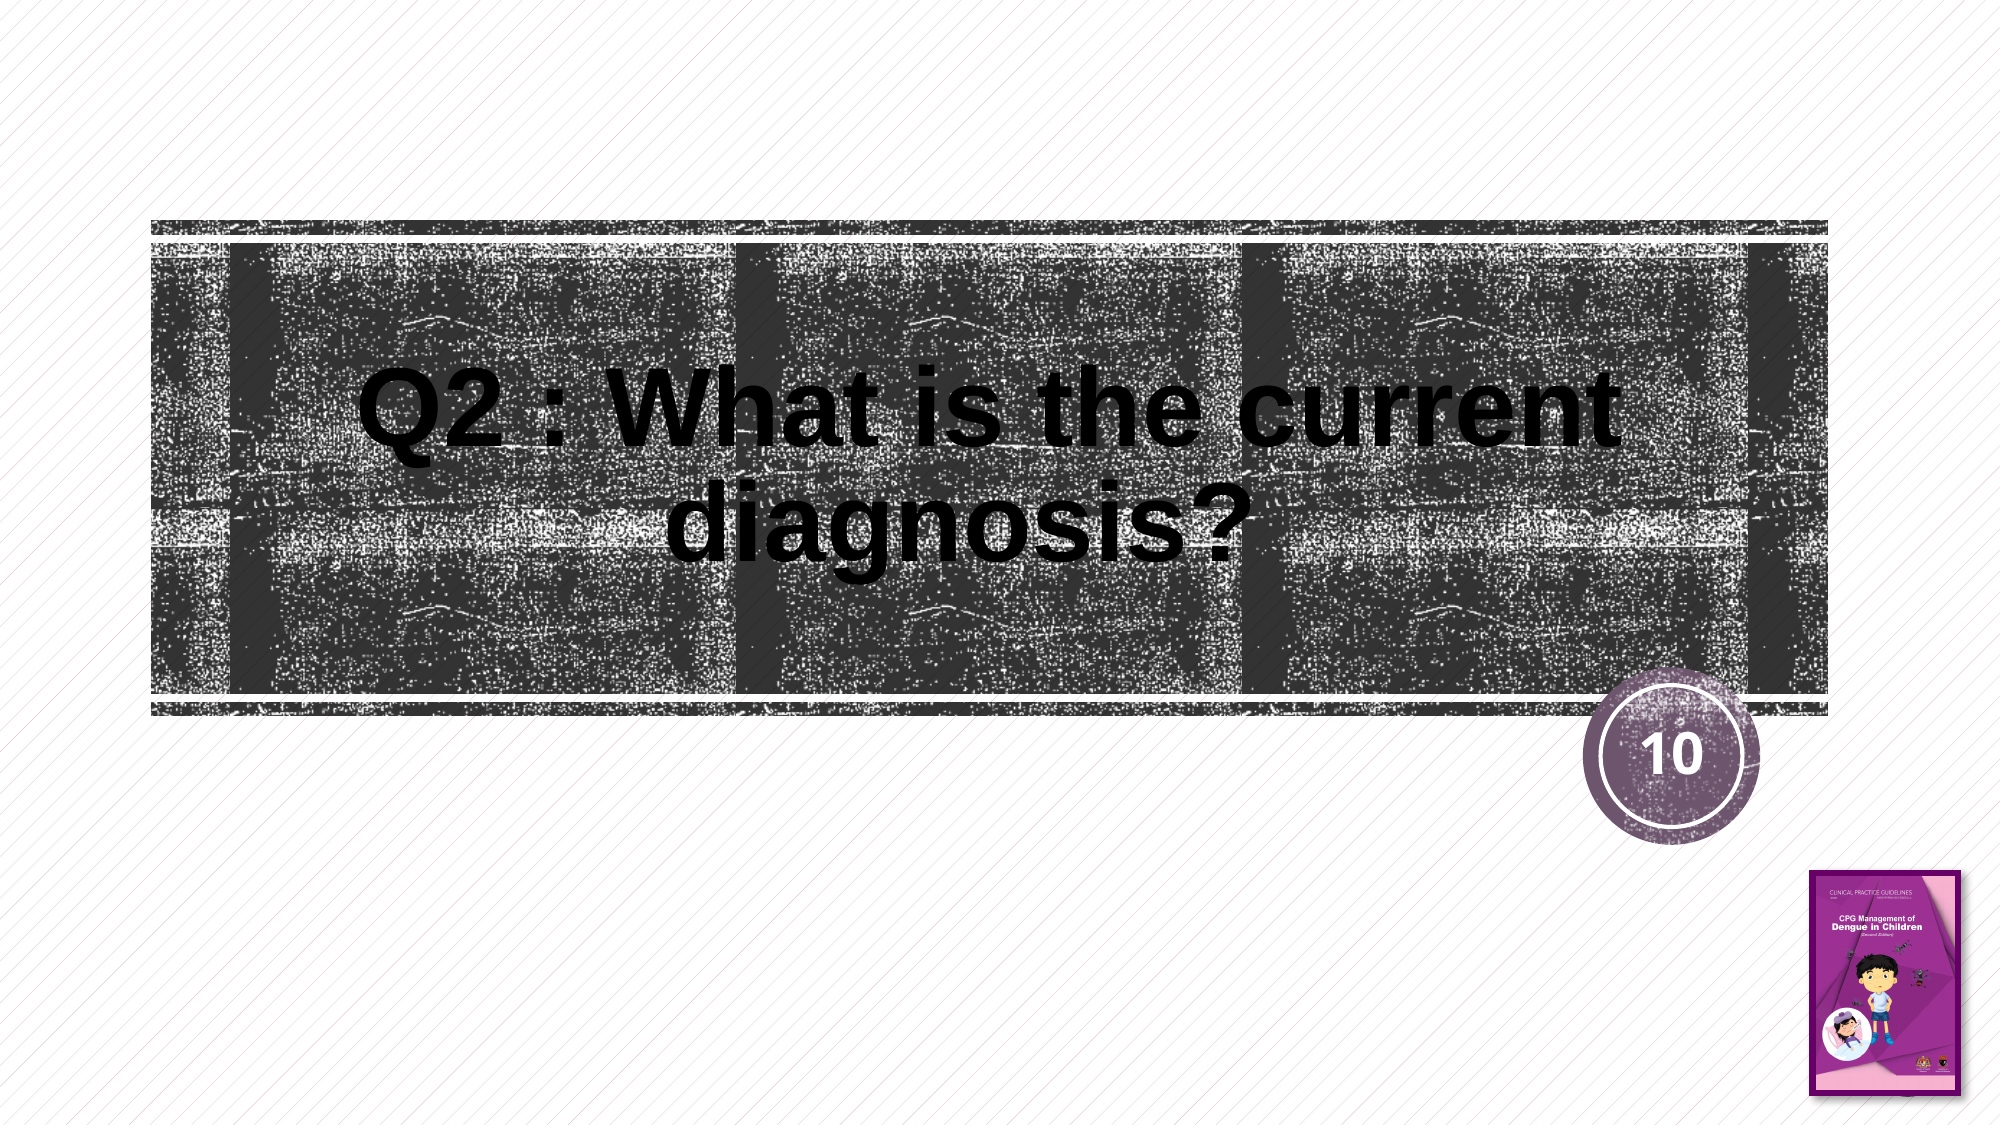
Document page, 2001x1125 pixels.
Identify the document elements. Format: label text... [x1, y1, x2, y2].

picture [1816, 876, 1955, 1090]
title Q2 : What is the current diagnosis? [172, 234, 1808, 704]
slide_number 10 [1573, 703, 1770, 809]
